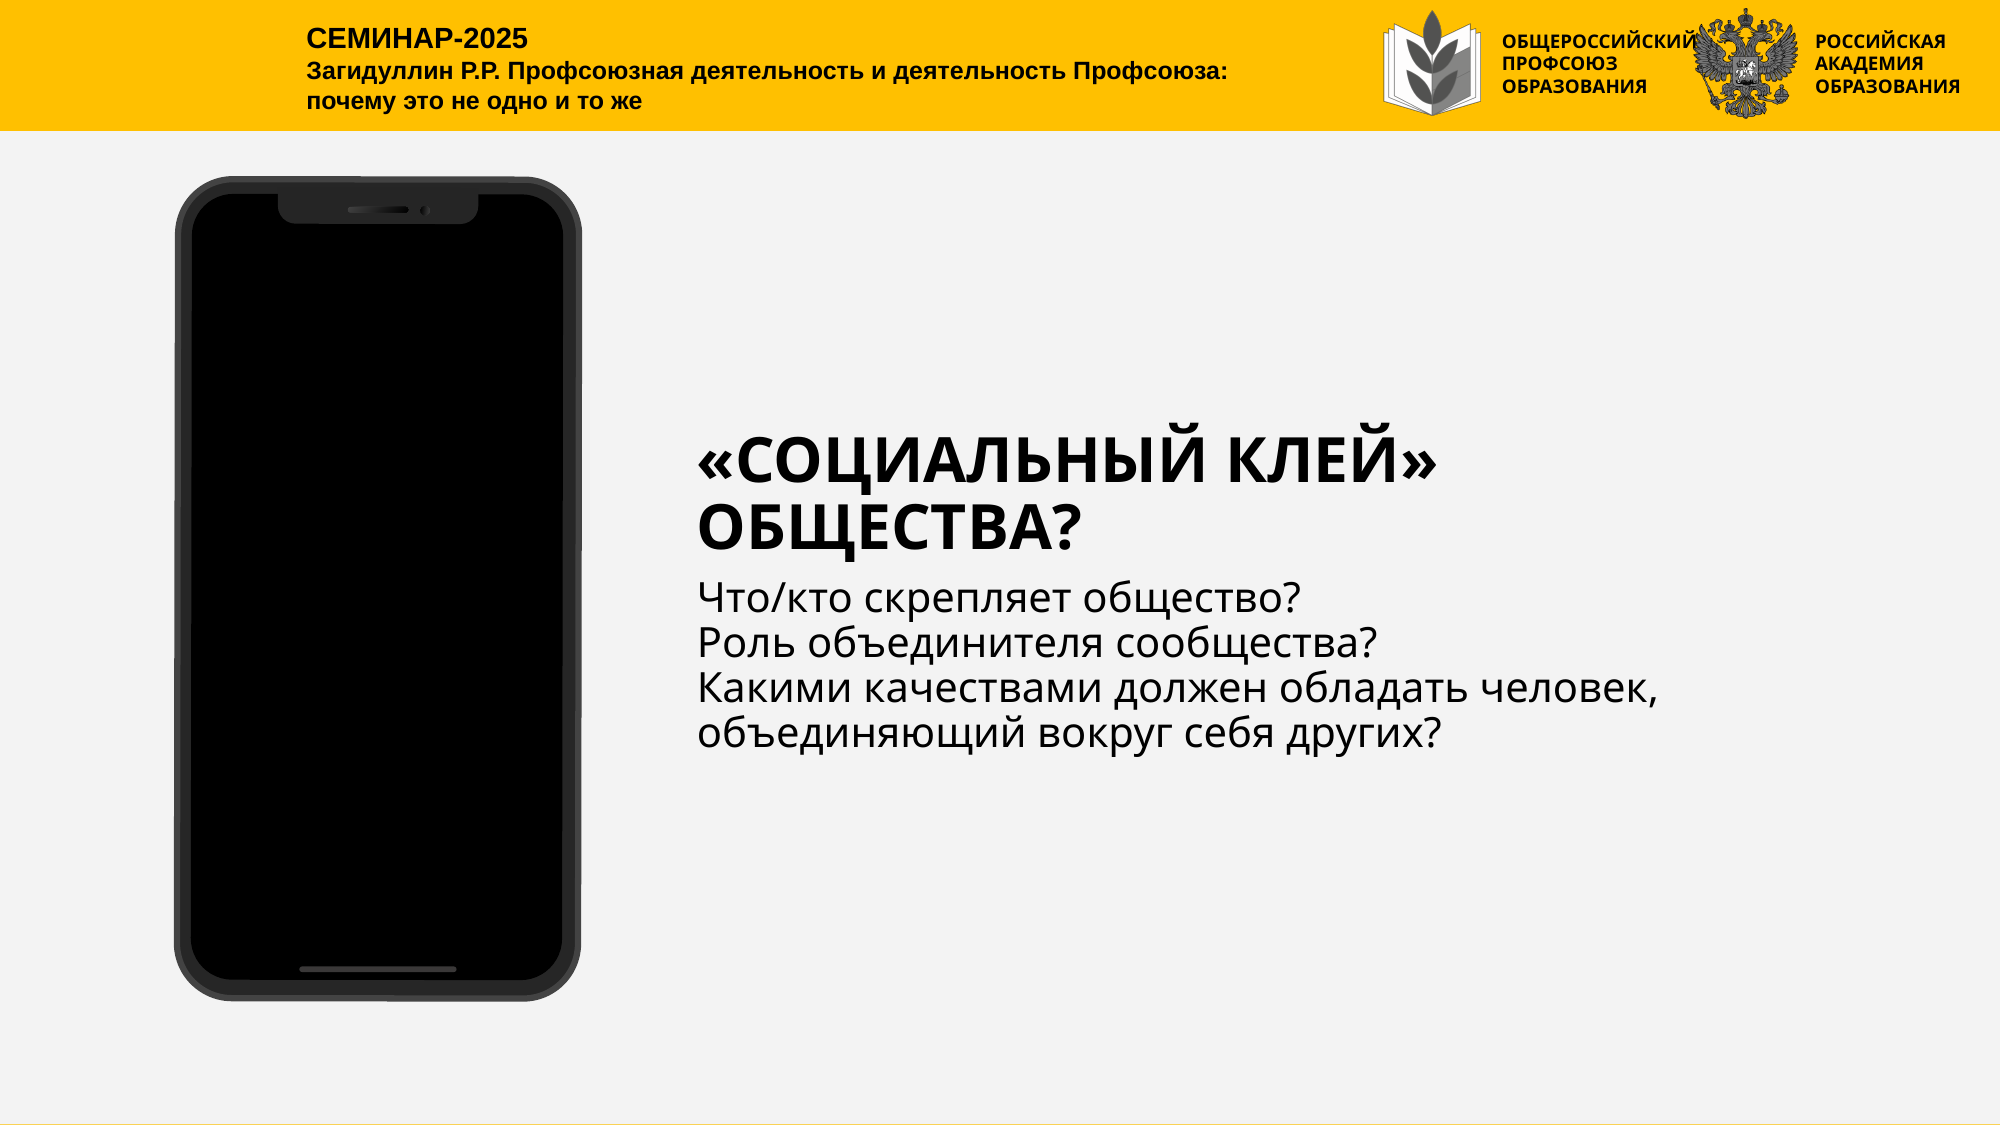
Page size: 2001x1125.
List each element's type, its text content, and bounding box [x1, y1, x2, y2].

list Что/кто скрепляет общество? Роль объединителя сообщества? Какими качествами должен обладать человек, объединяющий вокруг себя других? [676, 556, 1957, 836]
title «СОЦИАЛЬНЫЙ КЛЕЙ» ОБЩЕСТВА? [676, 408, 1845, 552]
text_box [176, 178, 580, 999]
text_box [291, 8, 1990, 124]
